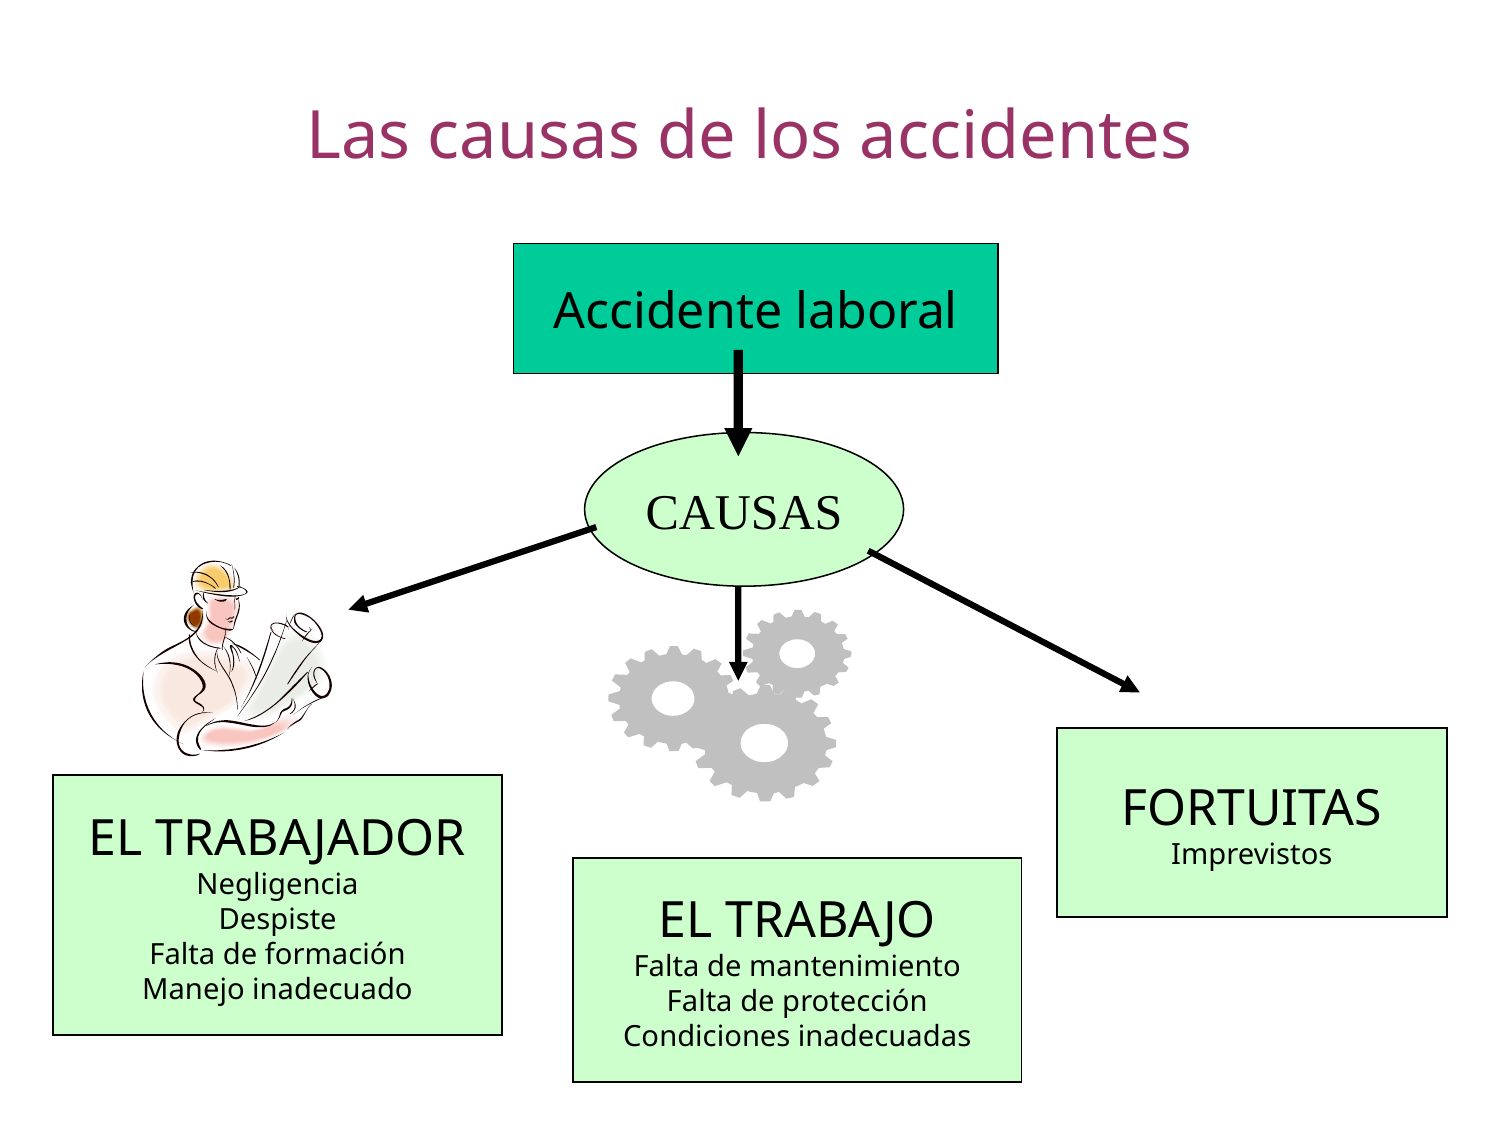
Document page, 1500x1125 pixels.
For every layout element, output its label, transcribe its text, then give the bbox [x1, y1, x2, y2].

text_box [348, 526, 597, 612]
text_box FORTUITAS Imprevistos [1057, 727, 1447, 917]
text_box EL TRABAJADOR Negligencia Despiste Falta de formación Manejo inadecuado [53, 774, 502, 1035]
text_box Accidente laboral [513, 243, 999, 374]
picture [135, 550, 333, 759]
title Las causas de los accidentes [111, 77, 1388, 187]
text_box [732, 349, 745, 457]
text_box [608, 609, 852, 802]
text_box CAUSAS [584, 432, 904, 587]
text_box EL TRABAJO Falta de mantenimiento Falta de protección Condiciones inadecuadas [572, 857, 1022, 1083]
text_box [868, 550, 1140, 693]
